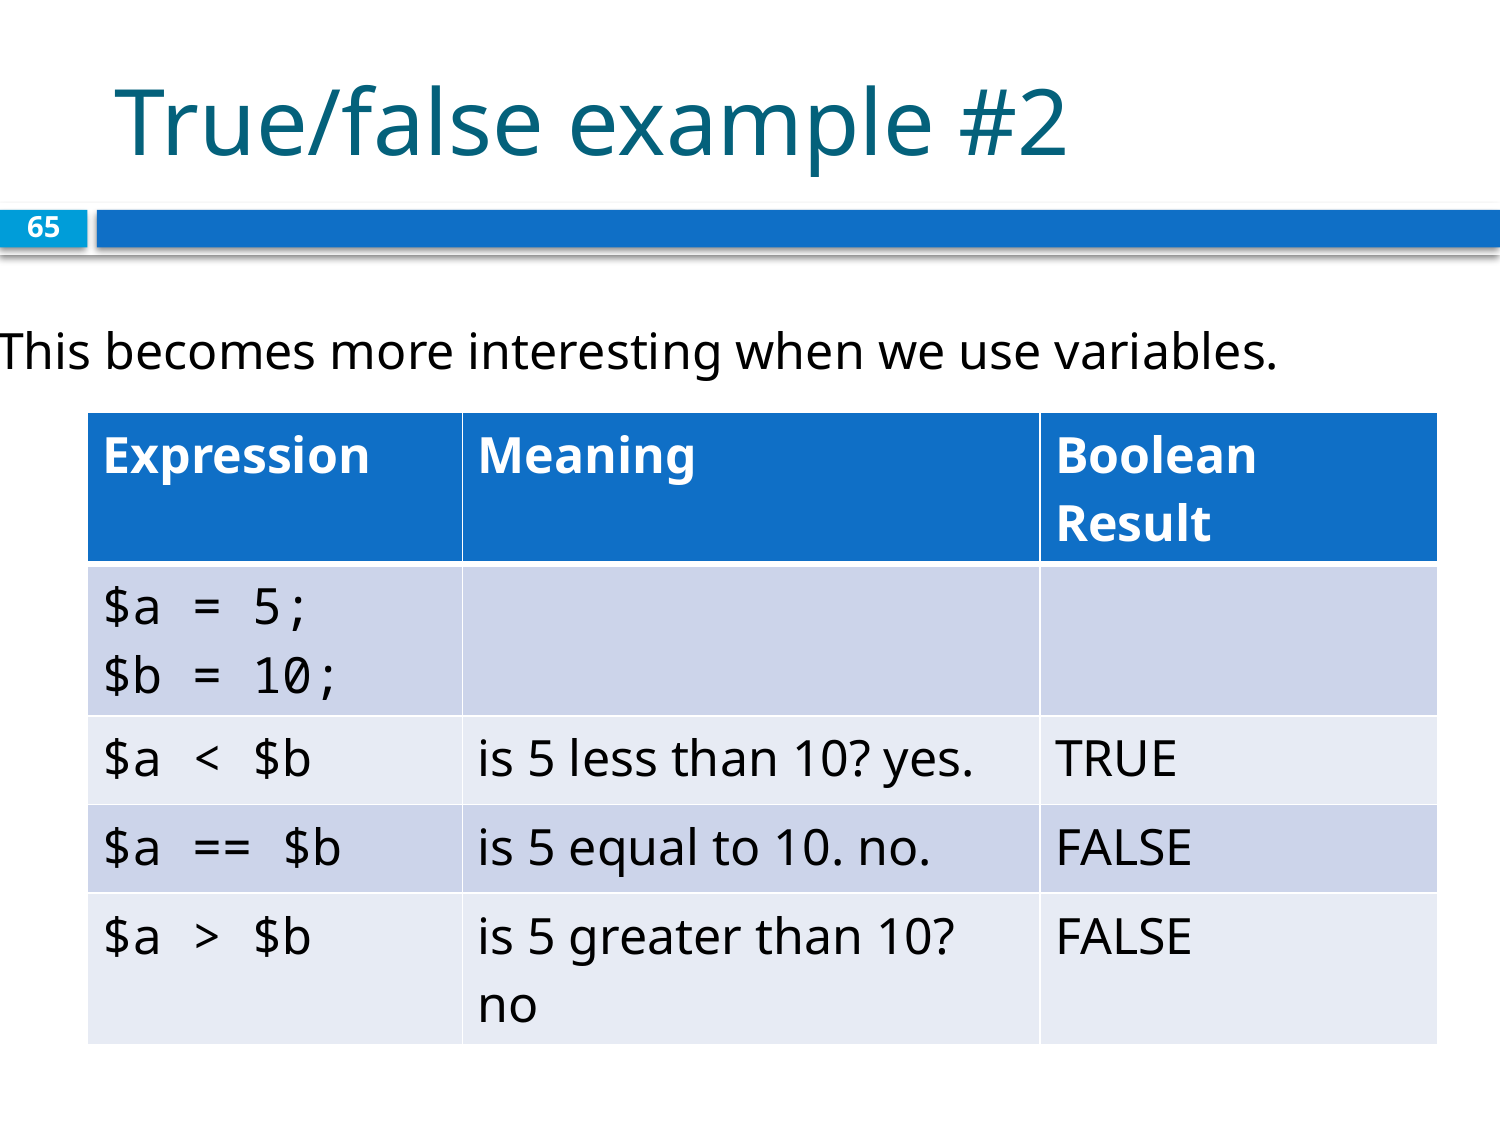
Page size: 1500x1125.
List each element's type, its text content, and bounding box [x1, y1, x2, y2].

table_cell is 5 greater than 10? no [463, 894, 1039, 1044]
table_cell [1041, 567, 1437, 715]
table_header Expression [88, 448, 462, 561]
table_cell TRUE [1041, 717, 1437, 804]
table_cell $a = 5; $b = 10; [88, 567, 462, 715]
table_header Boolean Result [1041, 413, 1437, 561]
table_cell $a == $b [88, 805, 462, 892]
table_cell $a < $b [88, 717, 462, 804]
table_header Meaning [463, 448, 1039, 561]
table_cell is 5 less than 10? yes. [463, 717, 1039, 804]
slide_number 65 [0, 208, 88, 249]
table_cell [463, 567, 1039, 715]
table_cell FALSE [1041, 805, 1437, 892]
table_cell is 5 equal to 10. no. [463, 805, 1039, 892]
title True/false example #2 [99, 37, 1438, 201]
table_cell FALSE [1041, 894, 1437, 1044]
table_cell $a > $b [88, 894, 462, 1044]
text_box This becomes more interesting when we use variables. [0, 312, 1295, 448]
